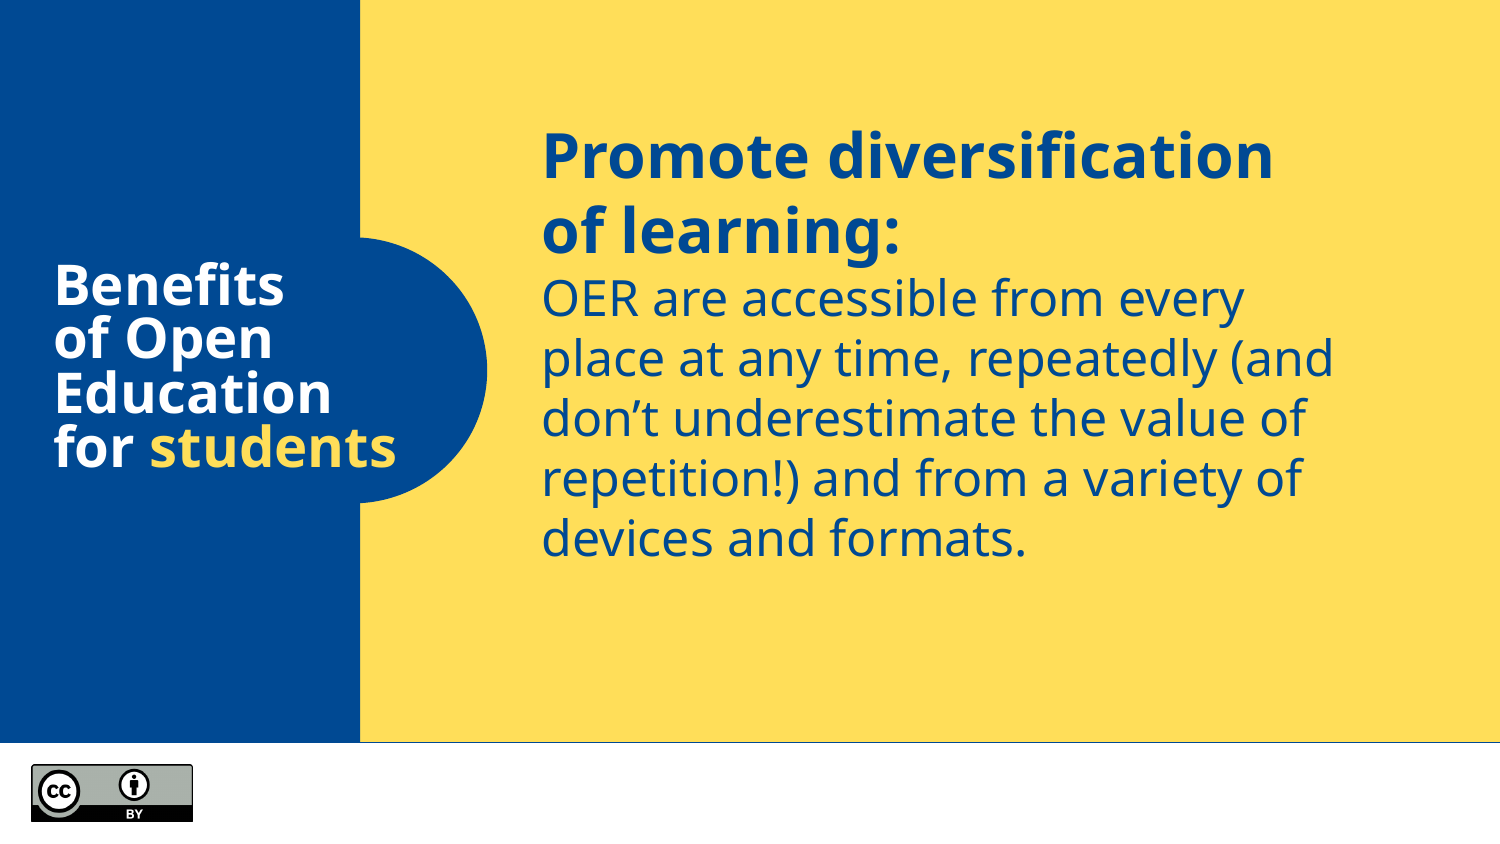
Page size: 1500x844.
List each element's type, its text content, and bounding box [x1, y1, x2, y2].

text_box Benefits of Open Education for students [38, 246, 421, 493]
text_box Promote diversification of learning: OER are accessible from every place at any time, repeatedly (and don’t underestimate the value of repetition!) and from a variety of devices and formats. [526, 101, 1420, 741]
text_box [0, 750, 1500, 844]
text_box [300, 493, 405, 504]
text_box [0, 0, 361, 742]
text_box [304, 237, 401, 246]
picture [31, 764, 193, 822]
text_box [421, 255, 488, 485]
